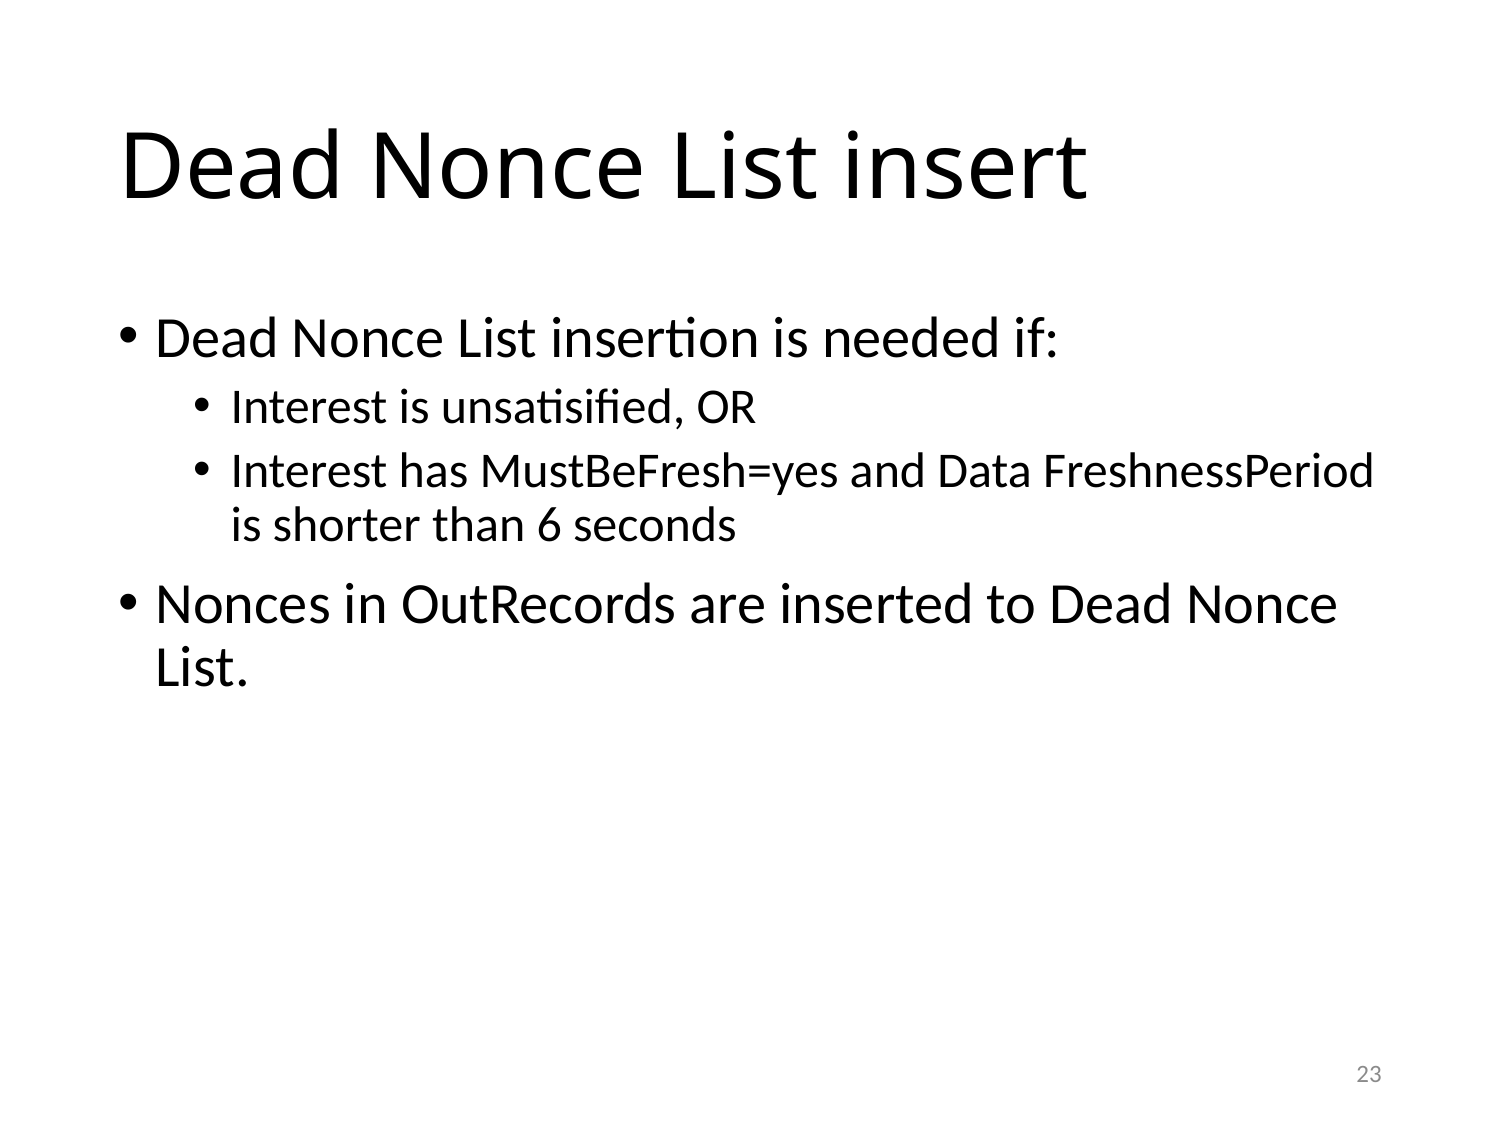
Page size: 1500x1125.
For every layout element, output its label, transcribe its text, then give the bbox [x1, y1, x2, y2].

slide_number 23 [1059, 1042, 1397, 1103]
title Dead Nonce List insert [103, 59, 1397, 278]
list Dead Nonce List insertion is needed if: Interest is unsatisified, OR Interest has MustBeFresh=yes and Data FreshnessPeriod is shorter than 6 seconds Nonces in OutRecords are inserted to Dead Nonce List. [103, 299, 1397, 1014]
